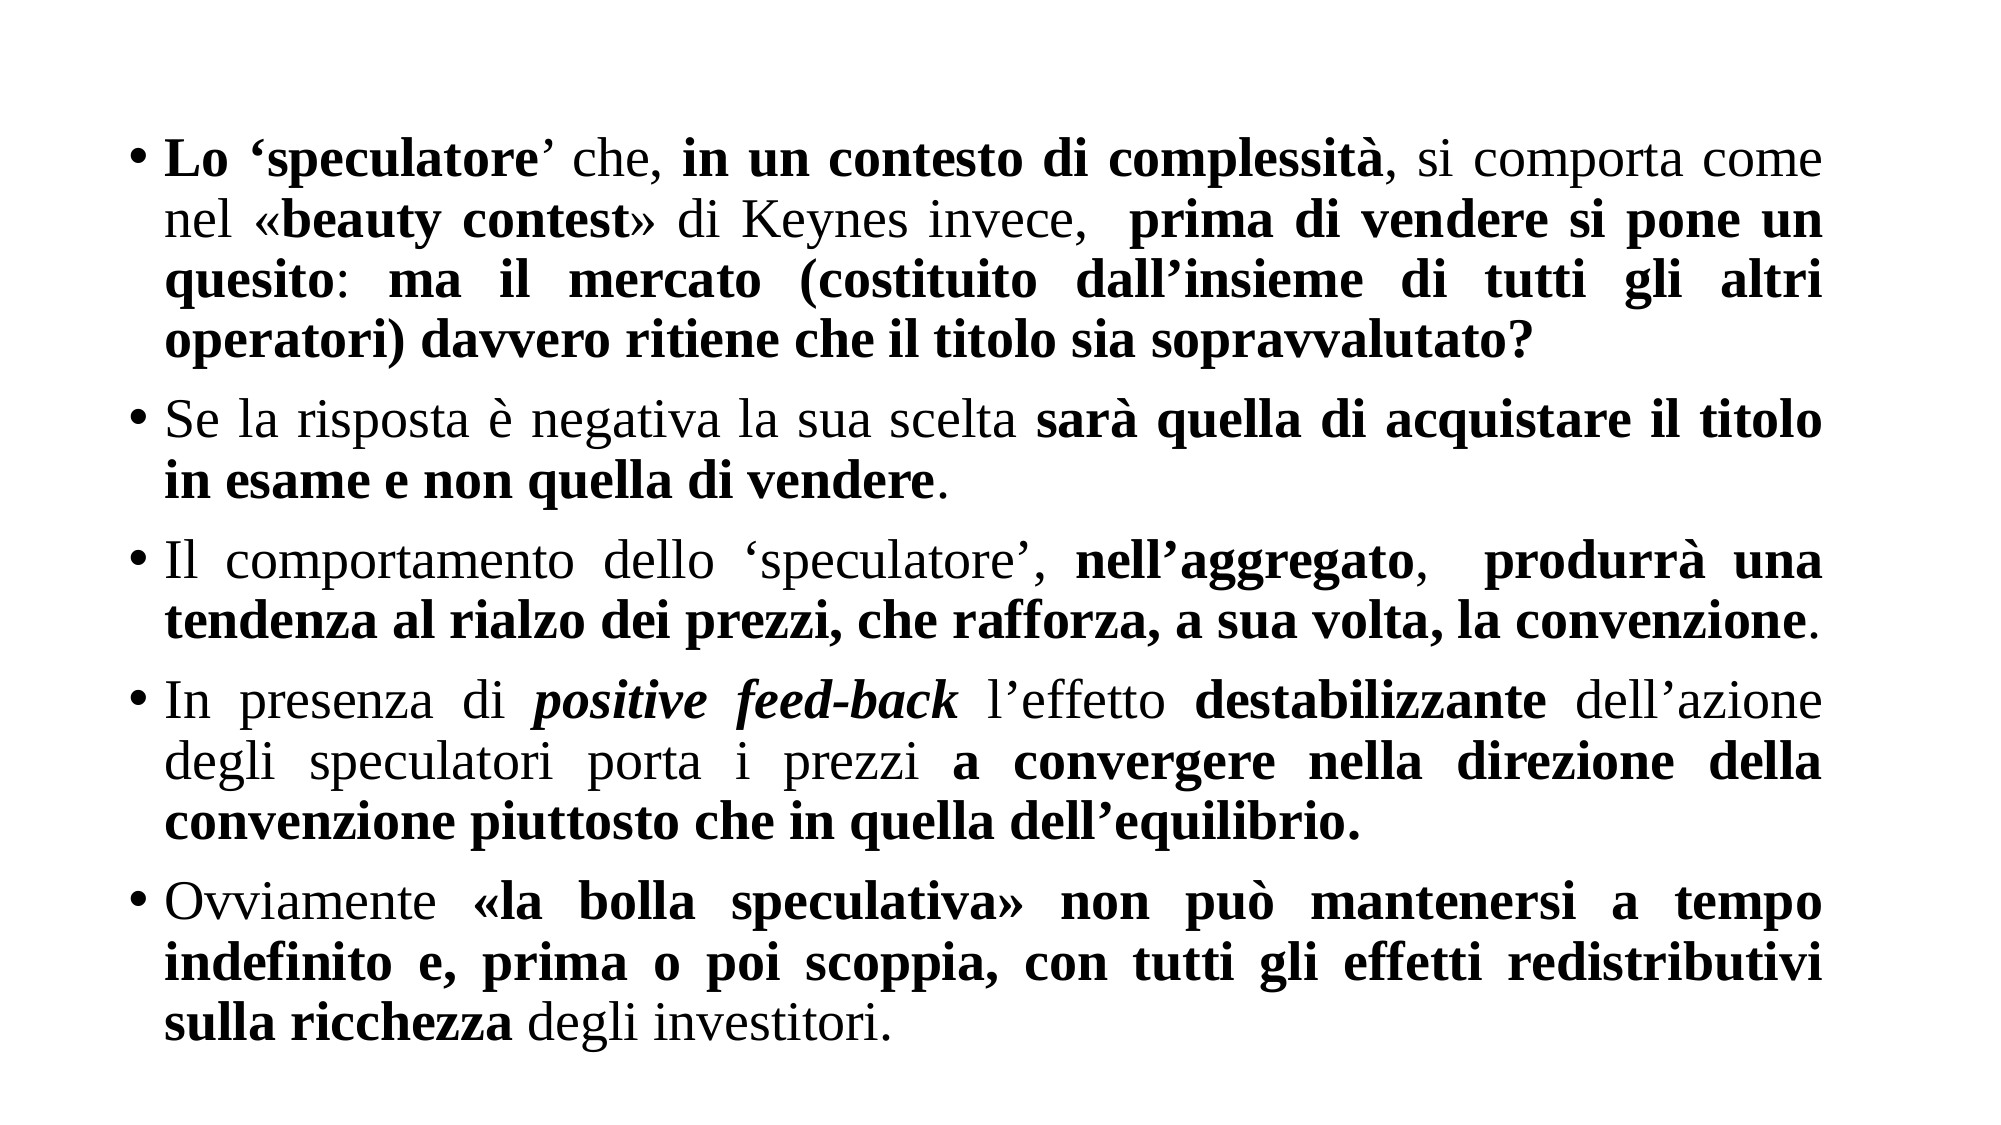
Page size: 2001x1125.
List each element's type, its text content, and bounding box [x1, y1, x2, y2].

list Lo ‘speculatore’ che, in un contesto di complessità, si comporta come nel «beauty contest» di Keynes invece, prima di vendere si pone un quesito: ma il mercato (costituito dall’insieme di tutti gli altri operatori) davvero ritiene che il titolo sia sopravvalutato? Se la risposta è negativa la sua scelta sarà quella di acquistare il titolo in esame e non quella di vendere. Il comportamento dello ‘speculatore’, nell’aggregato, produrrà una tendenza al rialzo dei prezzi, che rafforza, a sua volta, la convenzione. In presenza di positive feed-back l’effetto destabilizzante dell’azione degli speculatori porta i prezzi a convergere nella direzione della convenzione piuttosto che in quella dell’equilibrio. Ovviamente «la bolla speculativa» non può mantenersi a tempo indefinito e, prima o poi scoppia, con tutti gli effetti redistributivi sulla ricchezza degli investitori. [113, 121, 1839, 1125]
